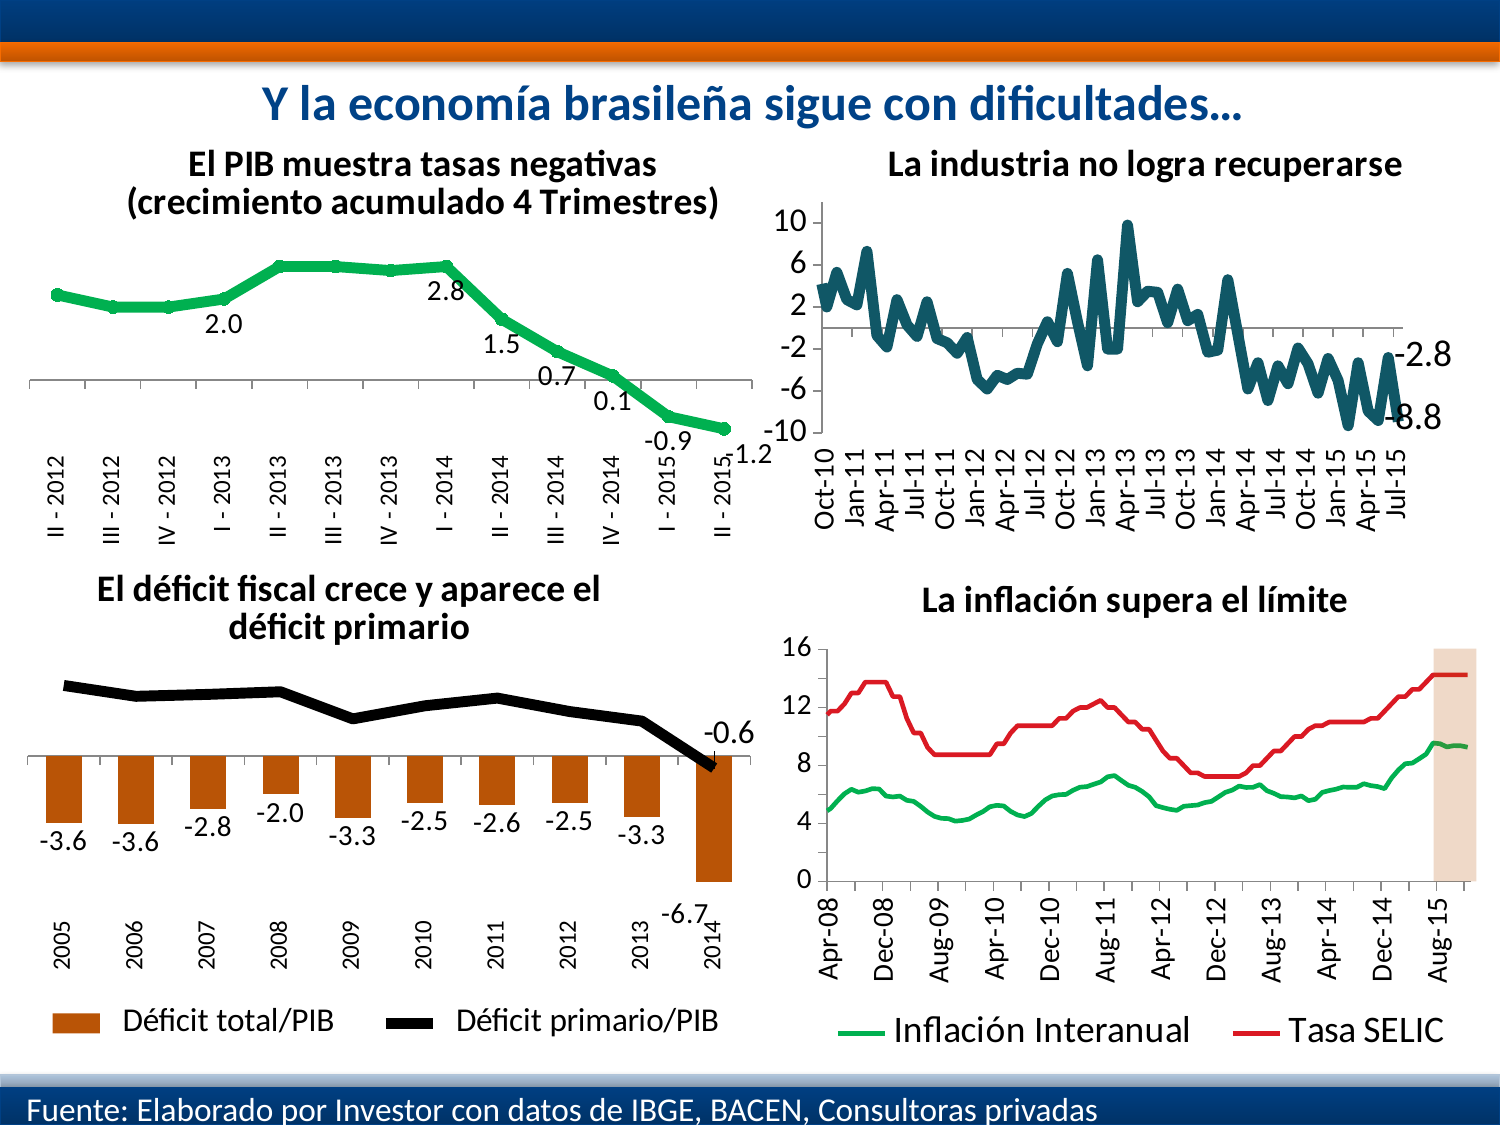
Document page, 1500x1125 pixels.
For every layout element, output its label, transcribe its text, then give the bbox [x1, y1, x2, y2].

chart [0, 136, 1500, 1071]
title Y la economía brasileña sigue con dificultades… [13, 40, 1495, 136]
text_box Fuente: Elaborado por Investor con datos de IBGE, BACEN, Consultoras privadas [11, 1081, 1184, 1125]
